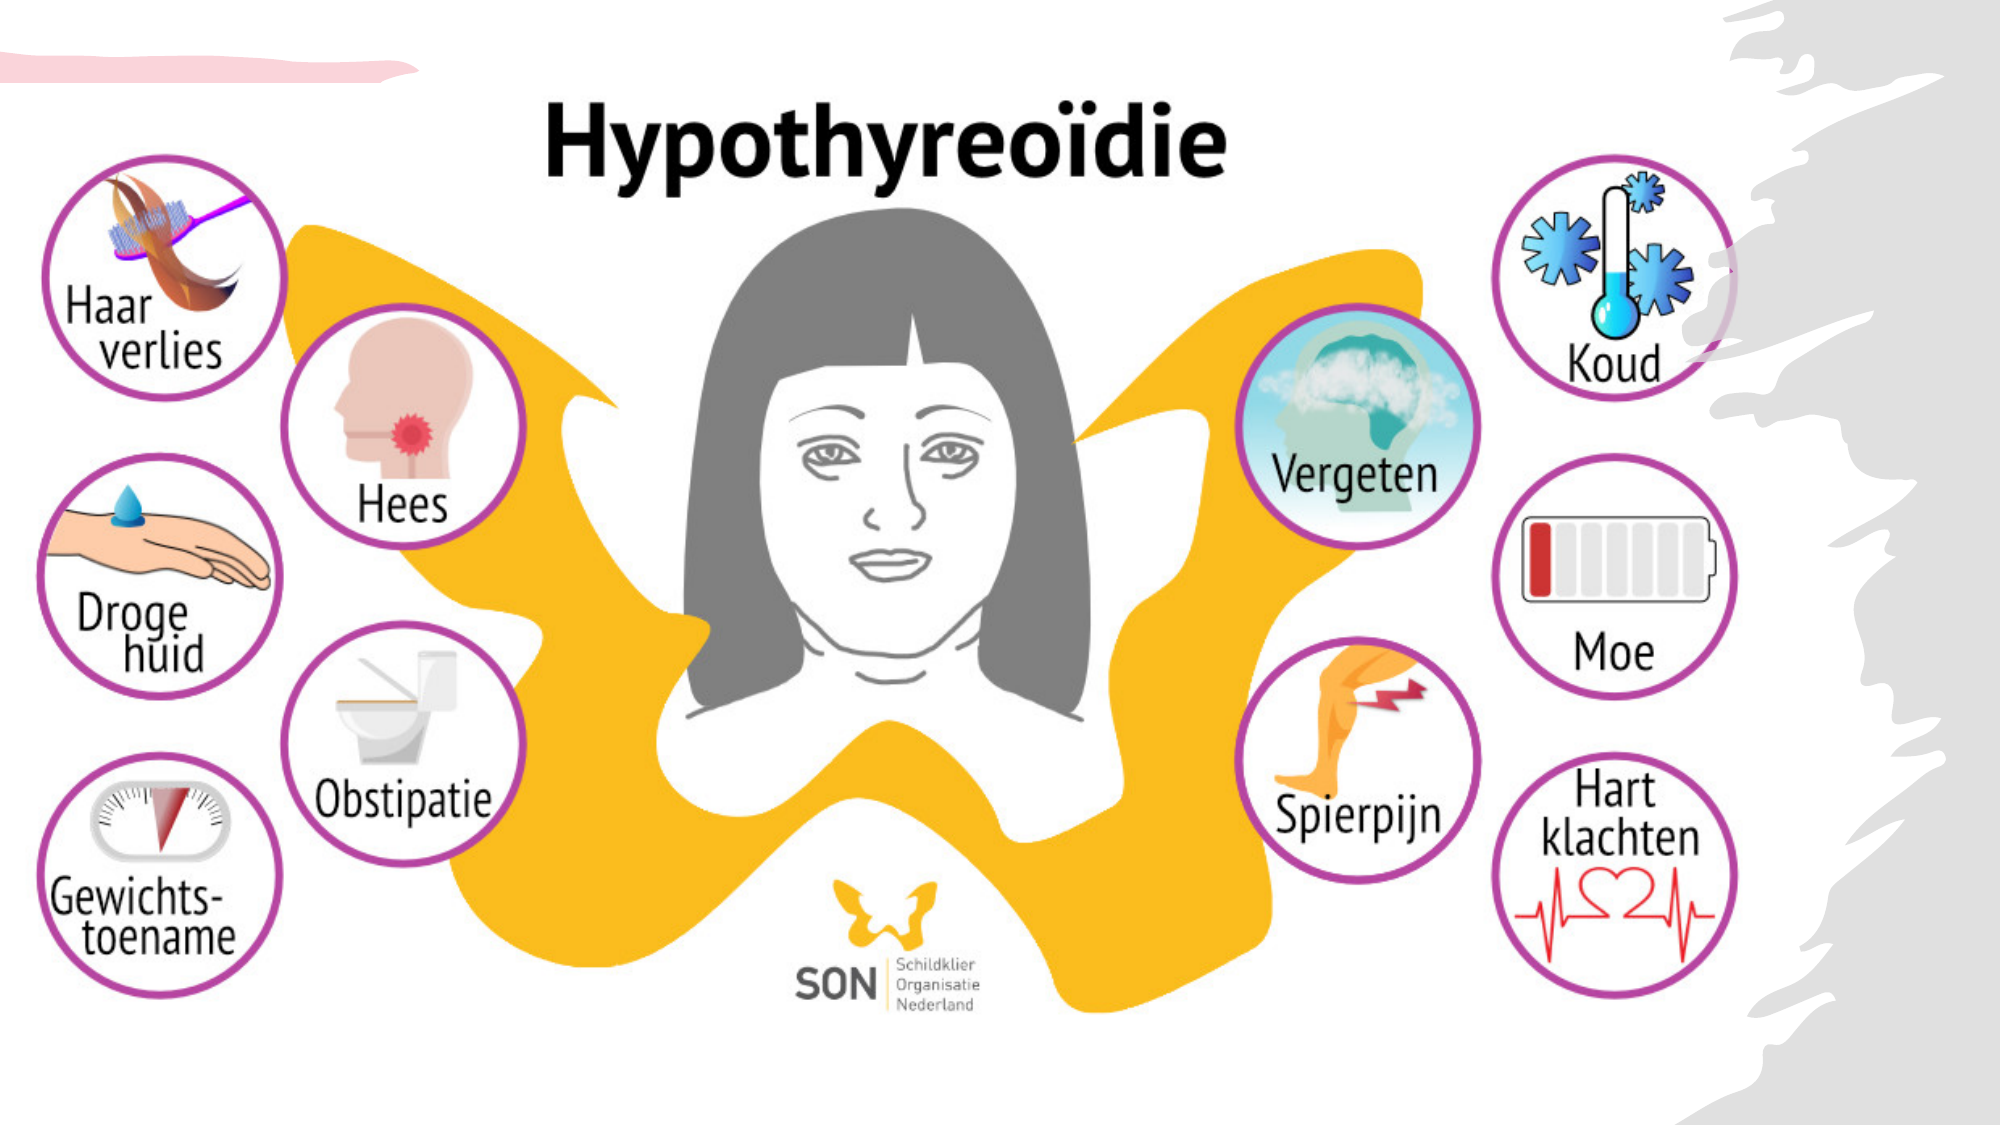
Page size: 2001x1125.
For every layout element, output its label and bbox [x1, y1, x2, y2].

list [0, 83, 1775, 1042]
text_box [1672, 0, 2000, 1125]
